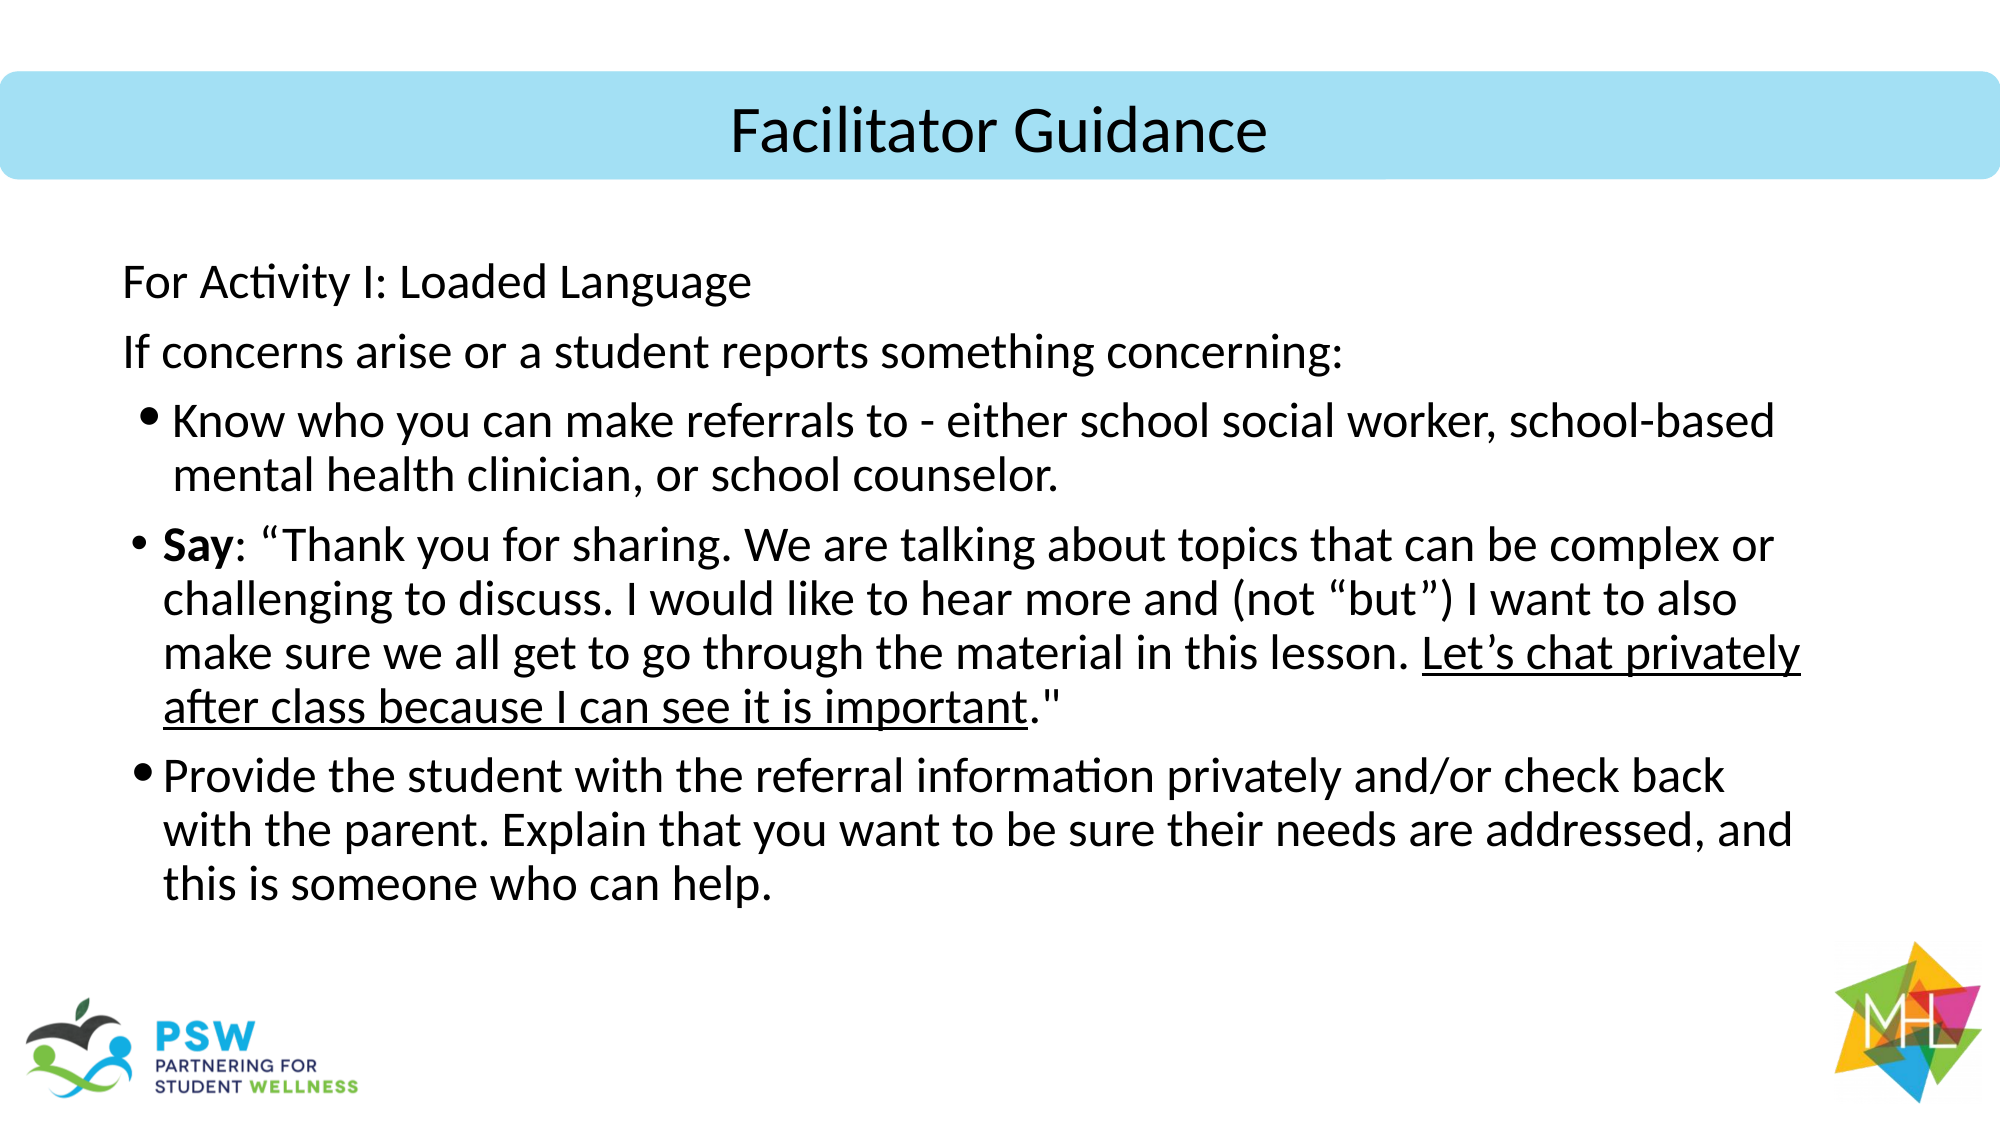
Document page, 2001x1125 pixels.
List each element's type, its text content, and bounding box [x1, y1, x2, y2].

list For Activity I: Loaded Language If concerns arise or a student reports something concerning: Know who you can make referrals to - either school social worker, school-based mental health clinician, or school counselor. Say: “Thank you for sharing. We are talking about topics that can be complex or challenging to discuss. I would like to hear more and (not “but”) I want to also make sure we all get to go through the material in this lesson. Let’s chat privately after class because I can see it is important." Provide the student with the referral information privately and/or check back with the parent. Explain that you want to be sure their needs are addressed, and this is someone who can help. [101, 247, 1830, 961]
text_box Facilitator Guidance [0, 72, 2000, 179]
picture [0, 0, 2001, 1125]
